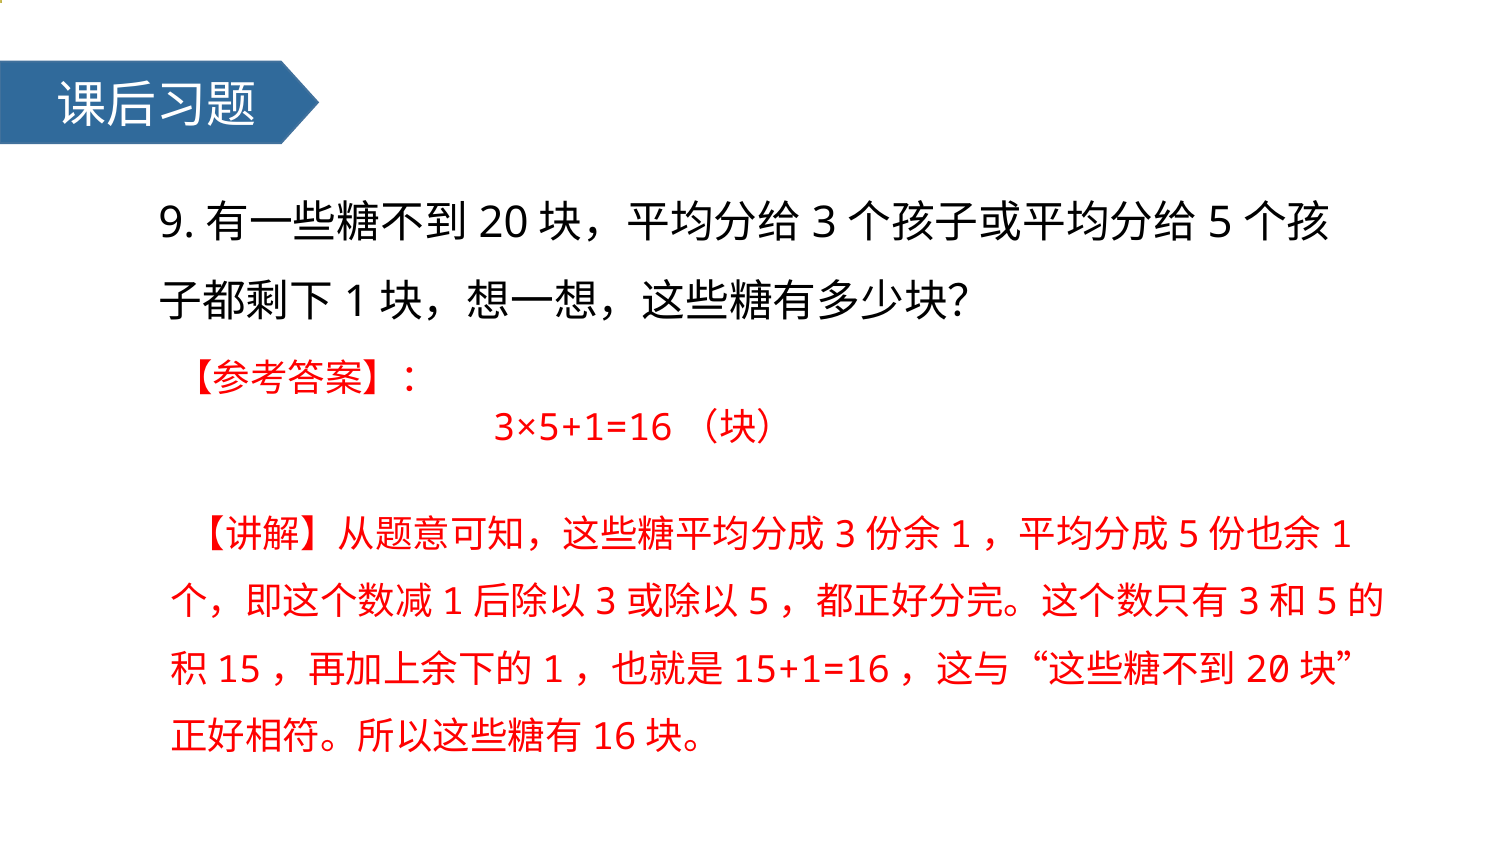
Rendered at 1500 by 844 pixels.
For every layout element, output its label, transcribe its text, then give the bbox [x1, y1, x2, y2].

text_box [158, 347, 801, 456]
text_box 课后习题 [0, 61, 318, 144]
text_box 【讲解】从题意可知，这些糖平均分成3份余1，平均分成5份也余1个，即这个数减1后除以3或除以5，都正好分完。这个数只有3和5的积15，再加上余下的1，也就是15+1=16，这与“这些糖不到20块”正好相符。所以这些糖有16块。 [158, 481, 1397, 763]
text_box 9.有一些糖不到20块，平均分给3个孩子或平均分给5个孩子都剩下1块，想一想，这些糖有多少块？ [147, 162, 1385, 331]
